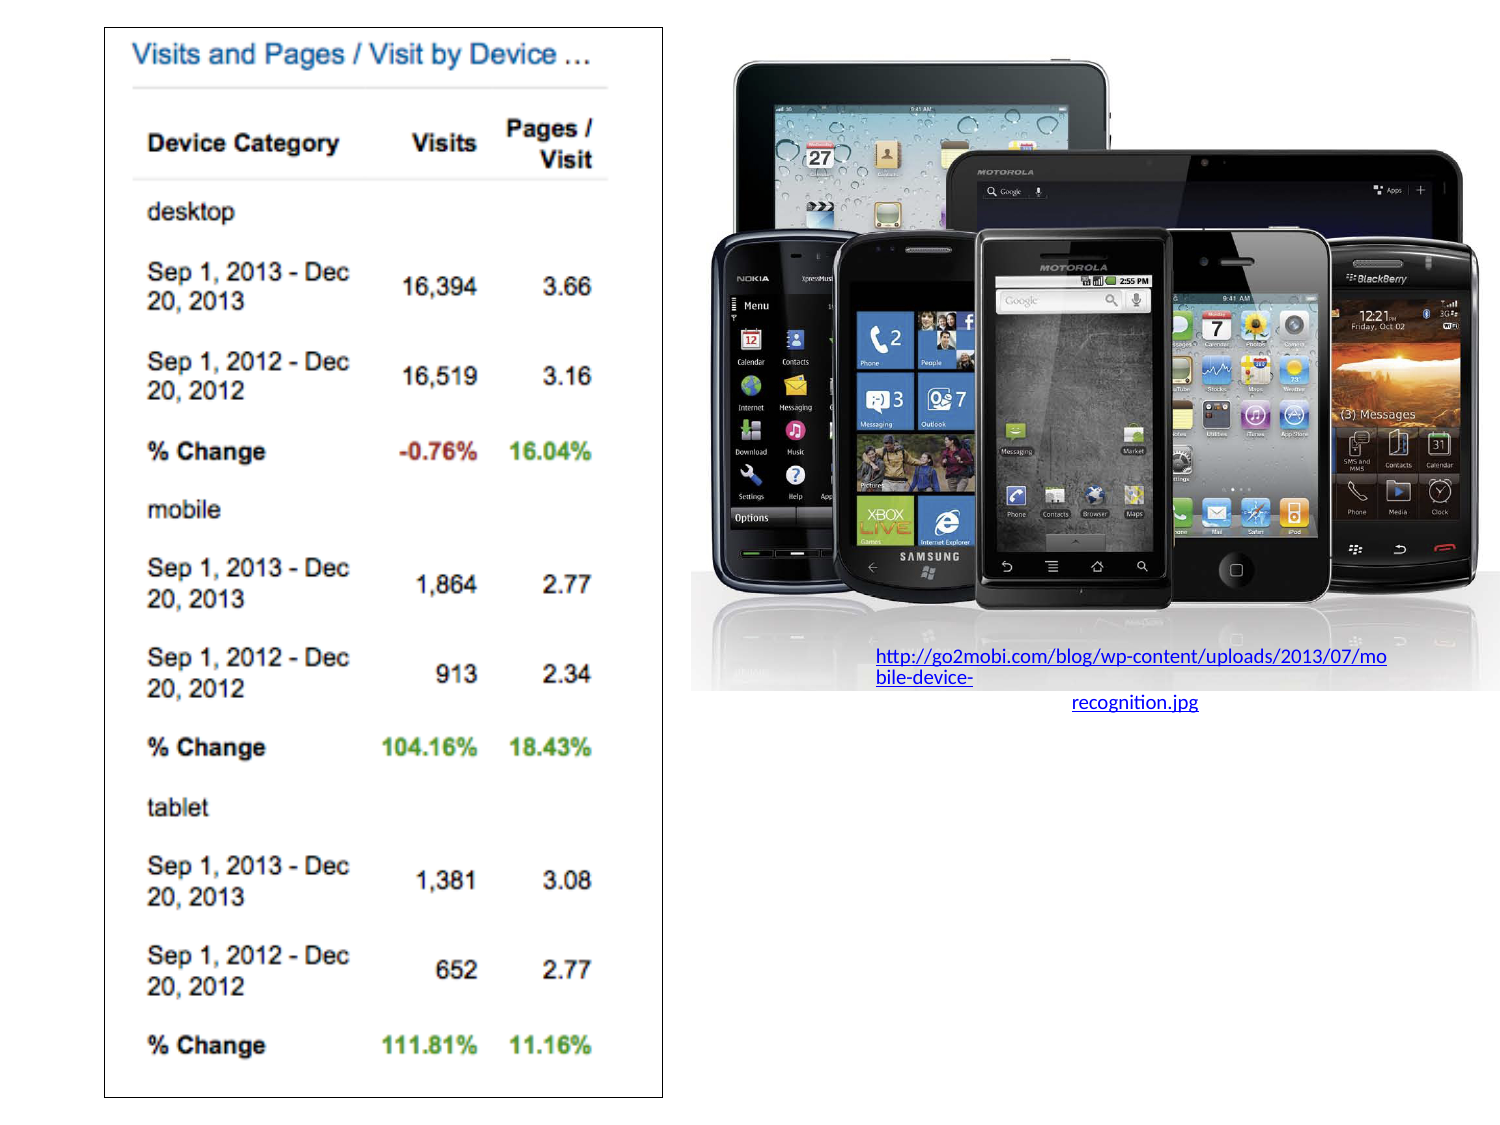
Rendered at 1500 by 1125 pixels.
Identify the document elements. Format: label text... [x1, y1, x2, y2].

picture [691, 48, 1500, 692]
text_box http://go2mobi.com/blog/wp-content/uploads/2013/07/mobile-device-recognition.jpg [861, 699, 1410, 745]
picture [104, 26, 663, 1099]
